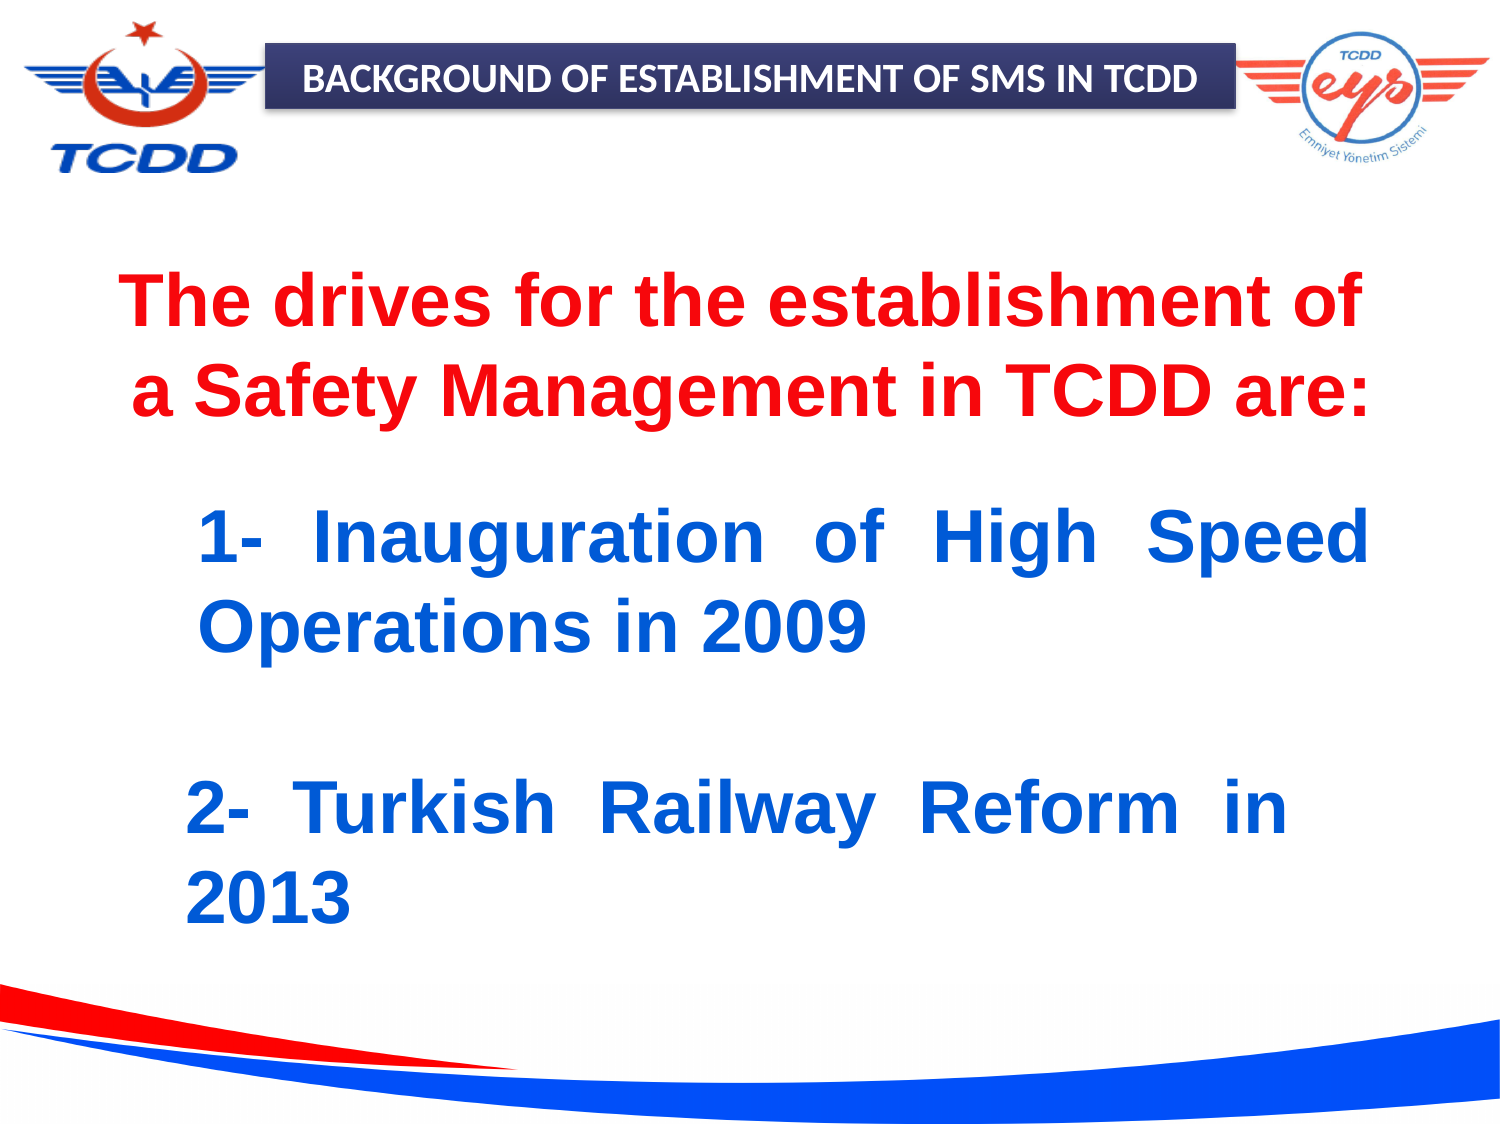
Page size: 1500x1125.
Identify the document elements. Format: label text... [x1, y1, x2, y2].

text_box 1- Inauguration of High Speed Operations in 2009 [182, 479, 1388, 675]
text_box 2- Turkish Railway Reform in 2013 [170, 751, 1305, 947]
text_box The drives for the establishment of a Safety Management in TCDD are: [103, 243, 1401, 439]
picture [1224, 0, 1500, 173]
picture [0, 984, 1500, 1124]
picture [23, 20, 266, 173]
text_box BACKGROUND OF ESTABLISHMENT OF SMS IN TCDD [269, 43, 1219, 109]
